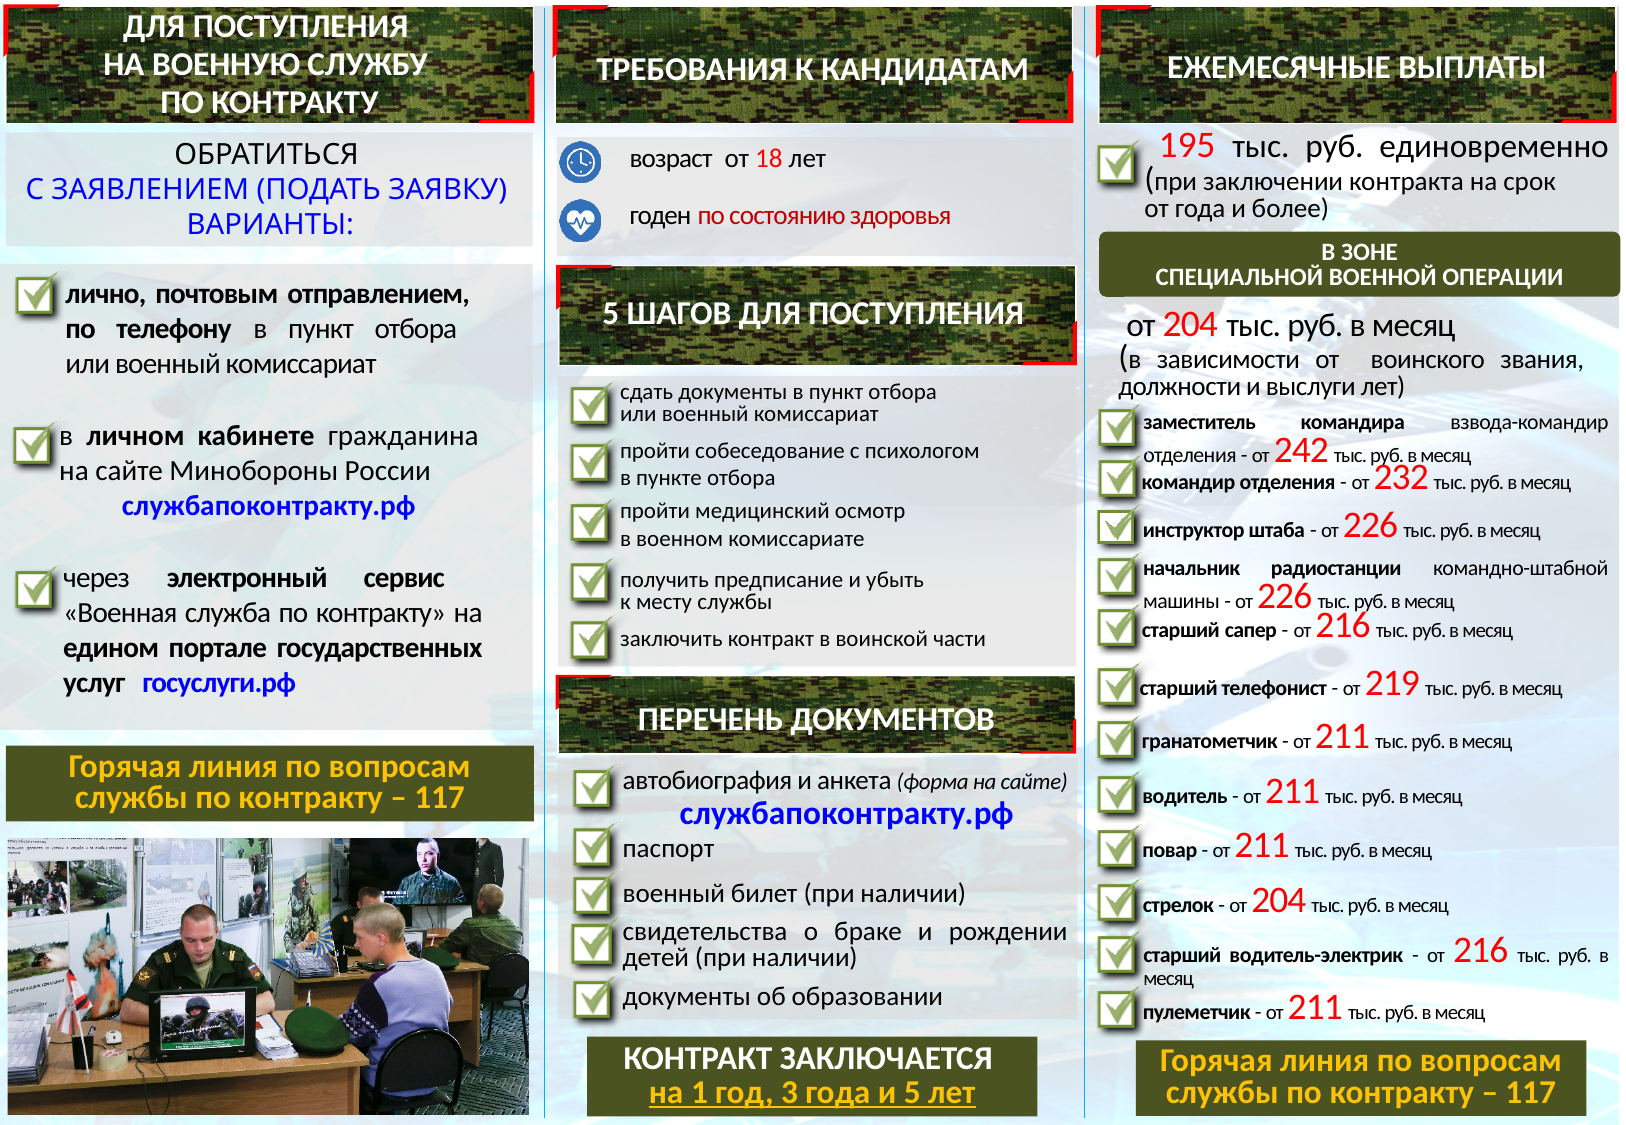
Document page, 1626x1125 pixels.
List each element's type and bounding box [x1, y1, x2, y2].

text_box [1082, 658, 1617, 710]
text_box [1082, 600, 1619, 655]
text_box [0, 266, 494, 389]
text_box [552, 4, 1074, 124]
text_box [1082, 401, 1621, 453]
text_box [559, 133, 1079, 184]
text_box [1082, 936, 1621, 982]
text_box [0, 550, 497, 708]
text_box [1083, 452, 1619, 499]
text_box [1082, 983, 1621, 1037]
text_box [554, 674, 1077, 1028]
text_box [1082, 875, 1621, 930]
text_box [1088, 196, 1181, 242]
text_box [1082, 550, 1621, 602]
text_box [1082, 711, 1620, 767]
text_box [1082, 500, 1620, 549]
picture [0, 5, 1619, 1125]
text_box [1082, 773, 1620, 820]
text_box [0, 408, 494, 531]
text_box [1082, 820, 1620, 875]
picture [1125, 655, 1619, 711]
text_box [1095, 4, 1617, 124]
text_box [555, 264, 1125, 668]
text_box [2, 4, 535, 124]
text_box [559, 196, 1079, 242]
